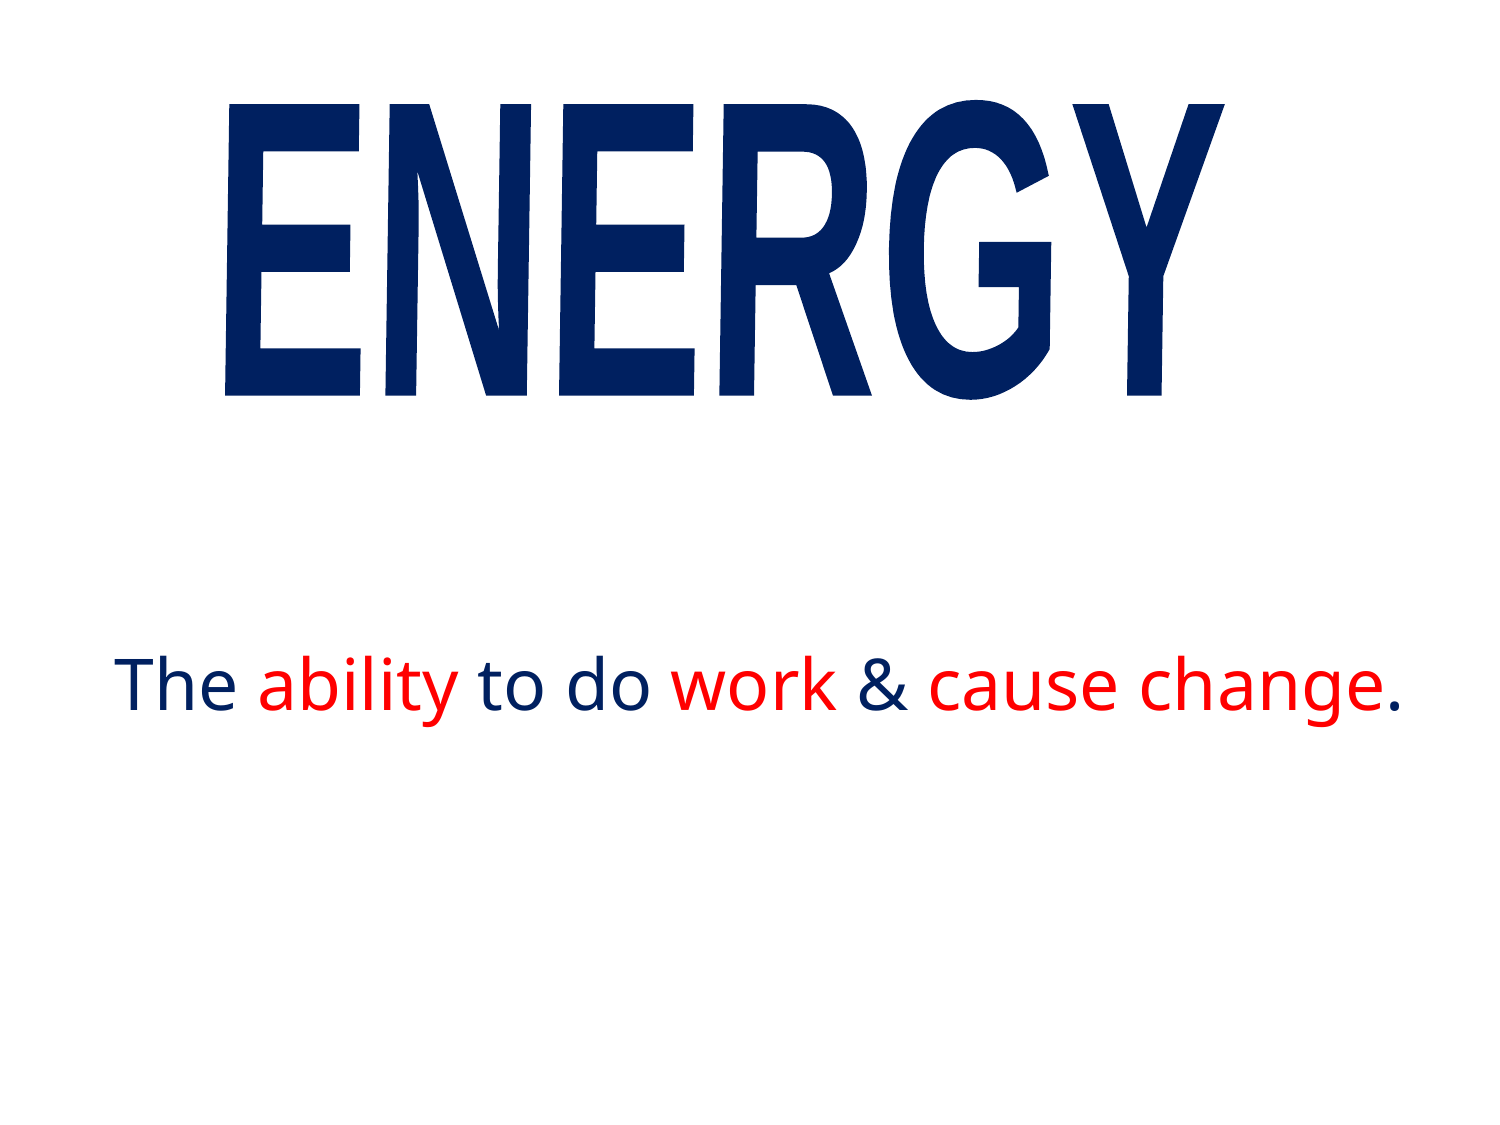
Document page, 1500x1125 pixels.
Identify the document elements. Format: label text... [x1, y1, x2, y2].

text_box The ability to do work & cause change. [99, 587, 1438, 775]
